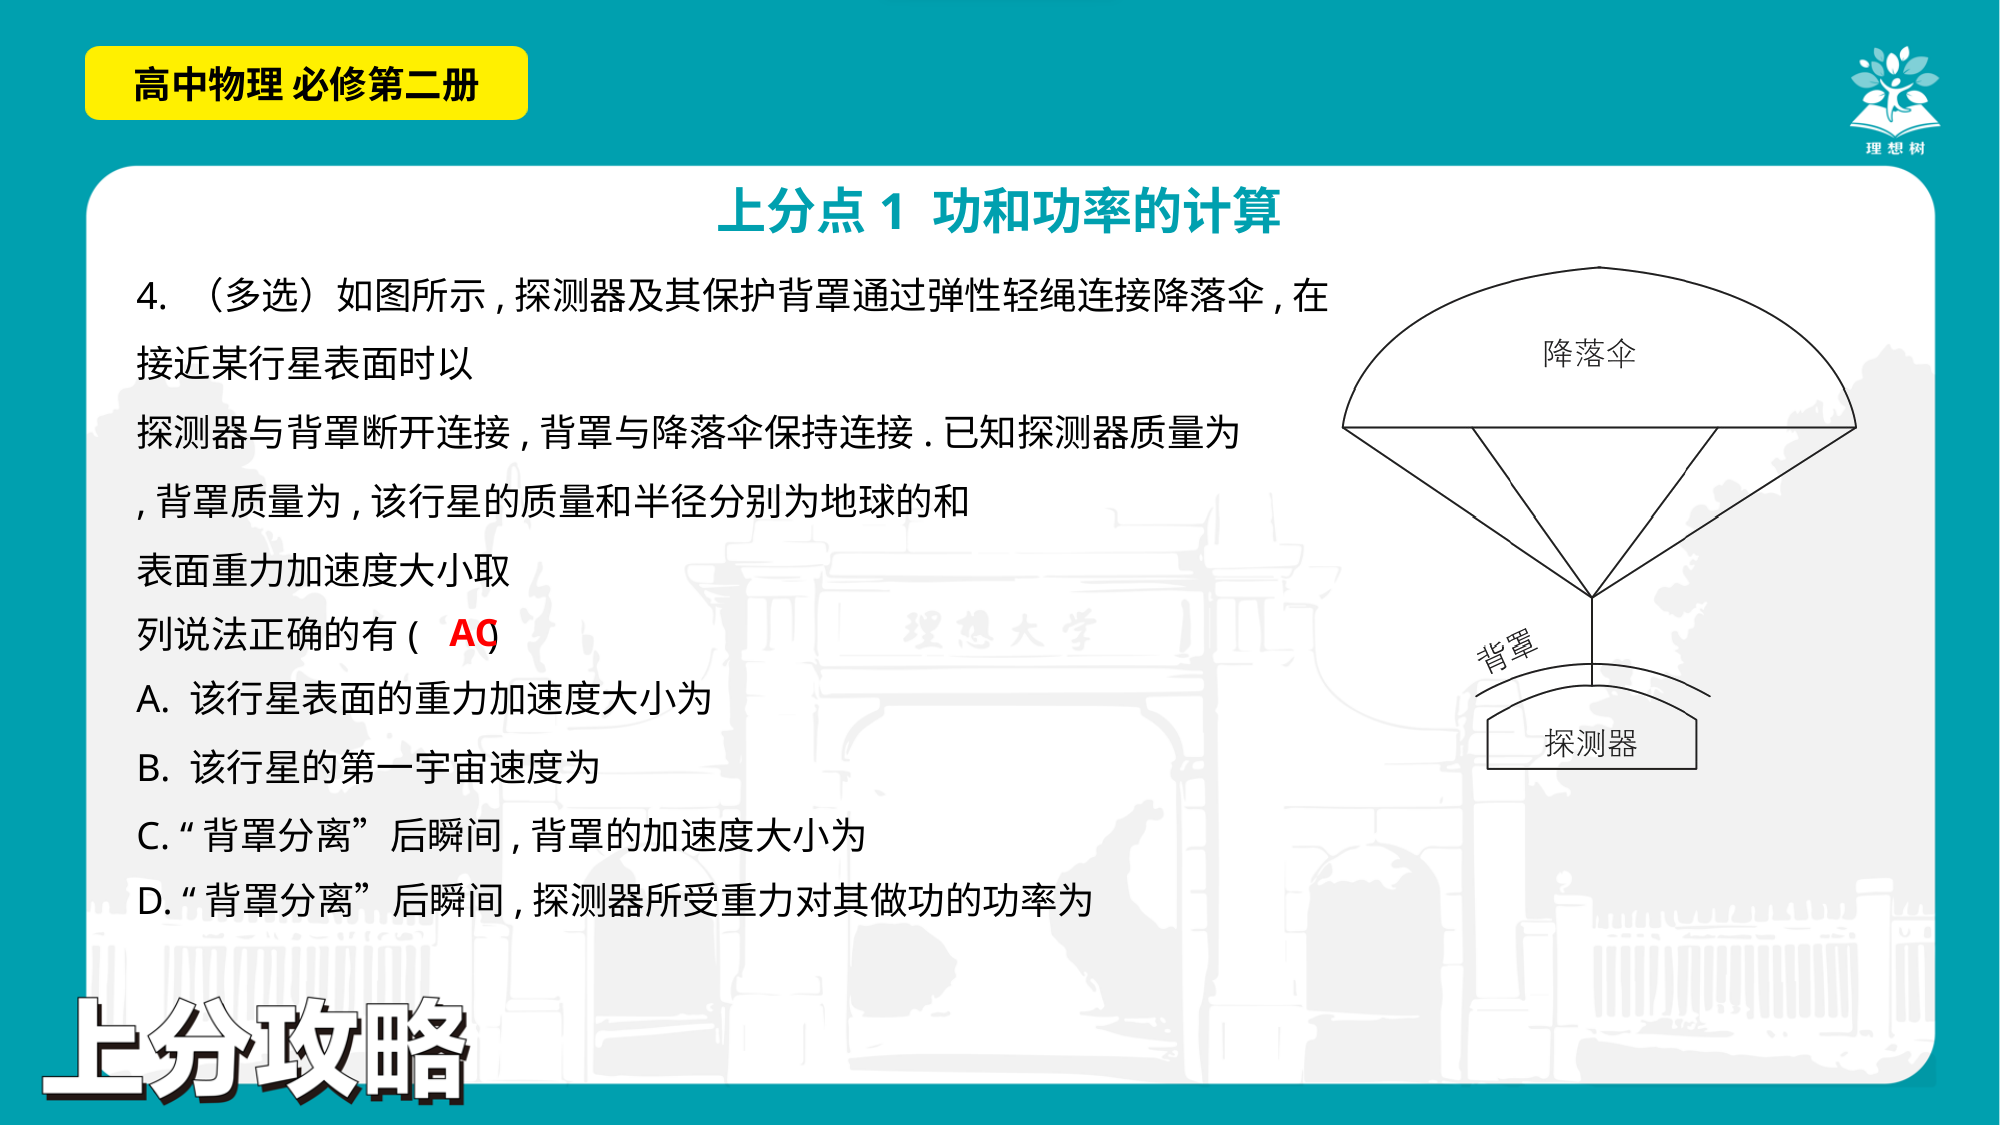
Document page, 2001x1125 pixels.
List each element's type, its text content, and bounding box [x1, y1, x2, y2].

picture [0, 0, 2000, 1125]
text_box AC [433, 589, 515, 648]
